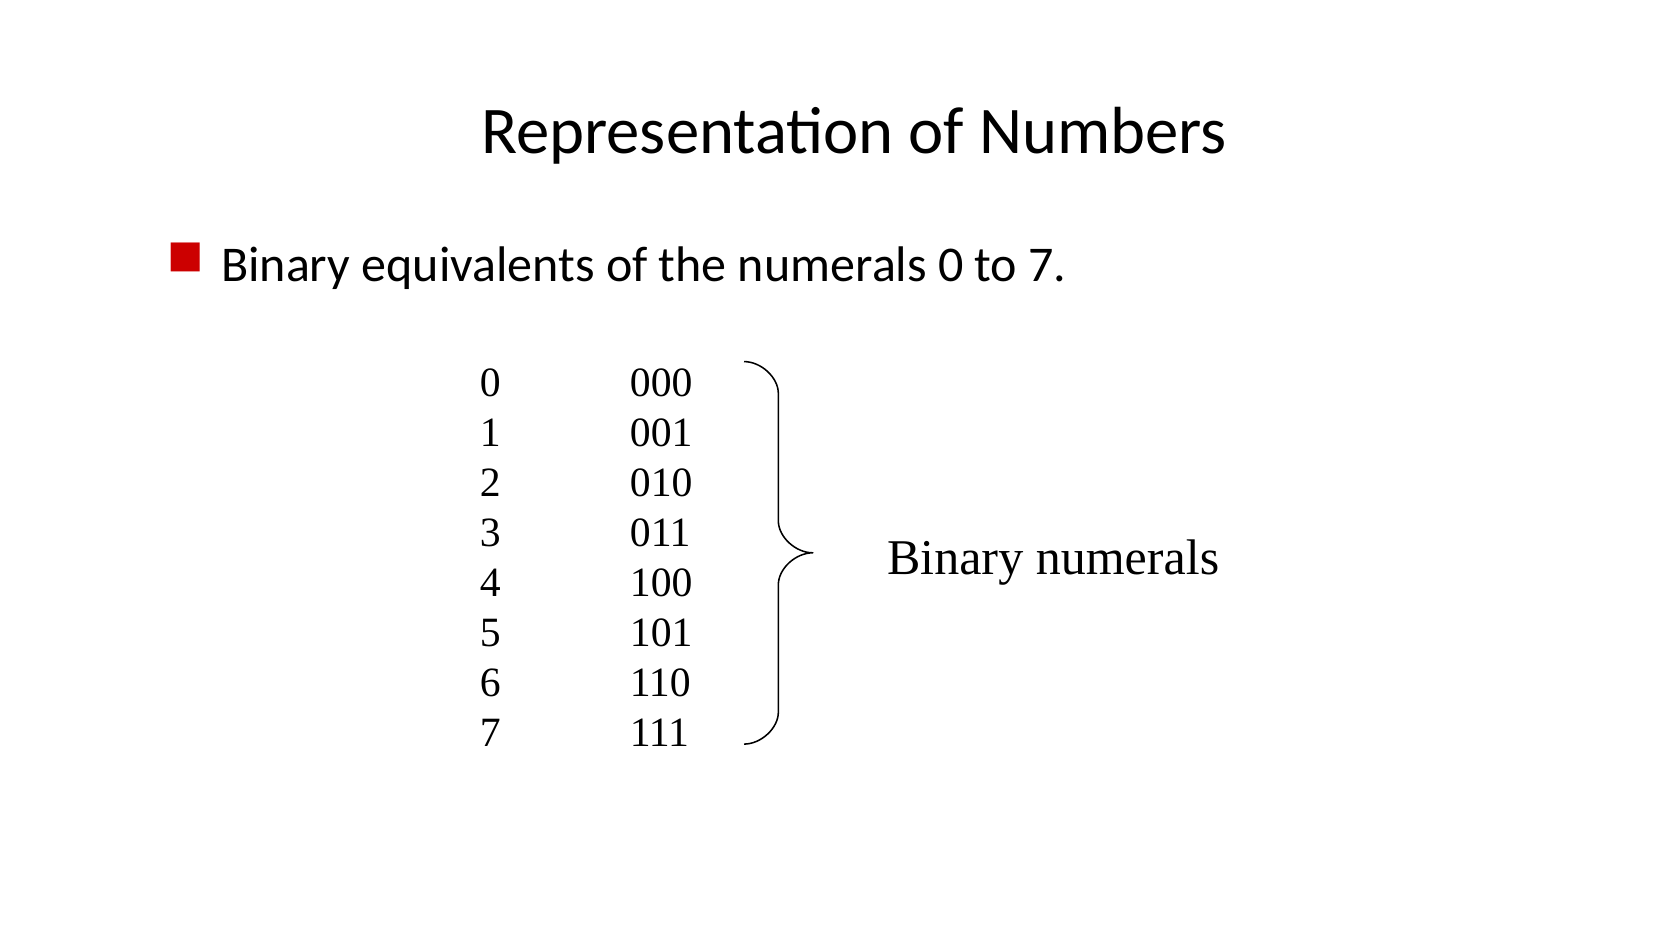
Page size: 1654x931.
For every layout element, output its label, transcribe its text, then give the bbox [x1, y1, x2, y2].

text_box [744, 361, 813, 745]
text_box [451, 346, 733, 827]
list Binary equivalents of the numerals 0 to 7. [151, 227, 1571, 817]
title Representation of Numbers [151, 51, 1557, 166]
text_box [854, 516, 1253, 593]
